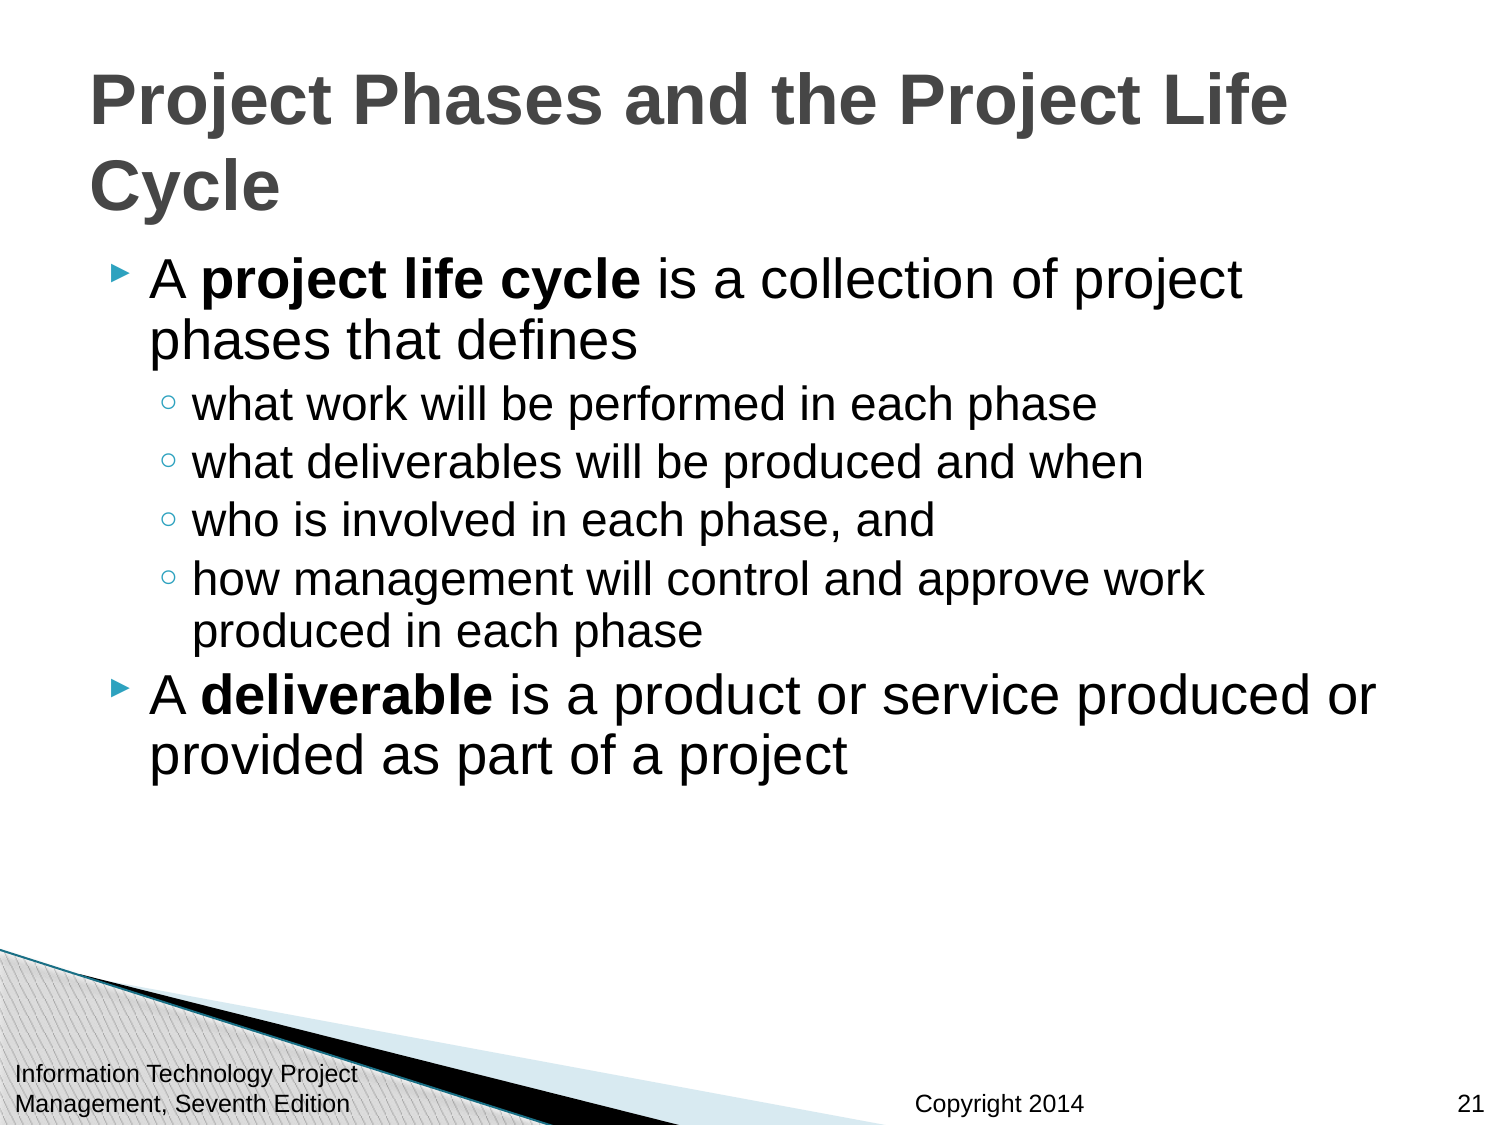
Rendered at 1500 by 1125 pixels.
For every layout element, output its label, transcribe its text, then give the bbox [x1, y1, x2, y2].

title Project Phases and the Project Life Cycle [75, 45, 1425, 233]
list A project life cycle is a collection of project phases that defines what work will be performed in each phase what deliverables will be produced and when who is involved in each phase, and how management will control and approve work produced in each phase A deliverable is a product or service produced or provided as part of a project [74, 242, 1426, 986]
slide_number 21 [1408, 1065, 1500, 1125]
footer Information Technology Project Management, Seventh Edition [0, 1065, 425, 1125]
